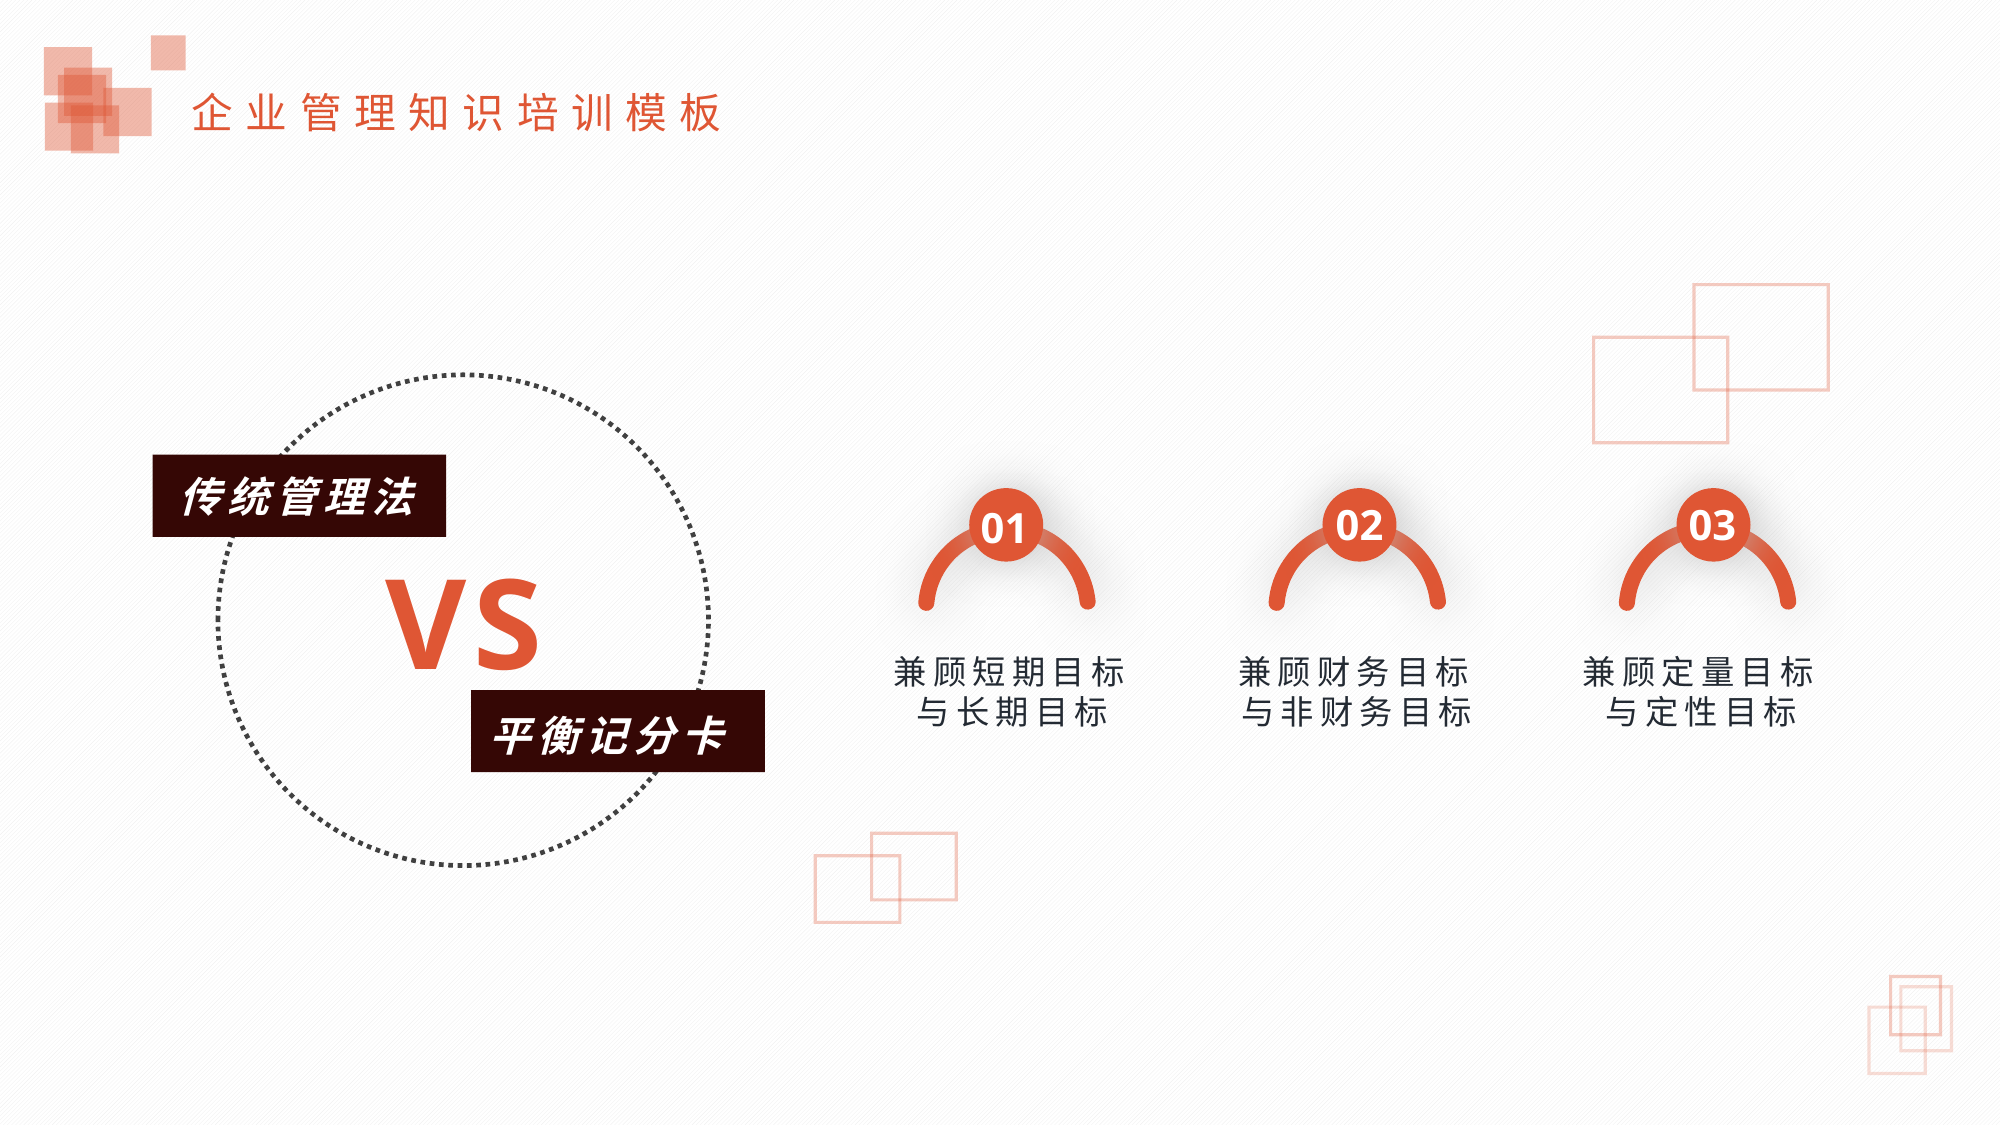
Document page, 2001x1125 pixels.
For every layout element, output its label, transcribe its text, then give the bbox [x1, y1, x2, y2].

text_box [1342, 487, 1377, 491]
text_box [152, 454, 472, 537]
text_box 01 [965, 494, 1081, 560]
text_box [984, 487, 1029, 494]
text_box VS [371, 536, 572, 702]
text_box 03 [1673, 491, 1789, 557]
text_box 自愿责任可以履行 [1656, 534, 1665, 554]
text_box [917, 542, 956, 612]
text_box [216, 537, 657, 867]
text_box 02 [1320, 491, 1436, 557]
text_box [1766, 557, 1798, 611]
text_box 兼顾定量目标与定性目标 [1565, 643, 1838, 739]
text_box 兼顾短期目标与长期目标 [876, 643, 1149, 739]
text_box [815, 833, 957, 923]
text_box [1414, 557, 1447, 611]
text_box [471, 689, 781, 773]
text_box [1062, 558, 1097, 611]
text_box 兼顾财务目标与非财务目标 [1220, 643, 1493, 739]
text_box [281, 373, 710, 689]
text_box [1267, 539, 1308, 612]
text_box [1339, 557, 1380, 563]
text_box [1617, 536, 1661, 612]
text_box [1593, 284, 1829, 443]
text_box [1696, 487, 1731, 491]
text_box [1693, 557, 1734, 563]
